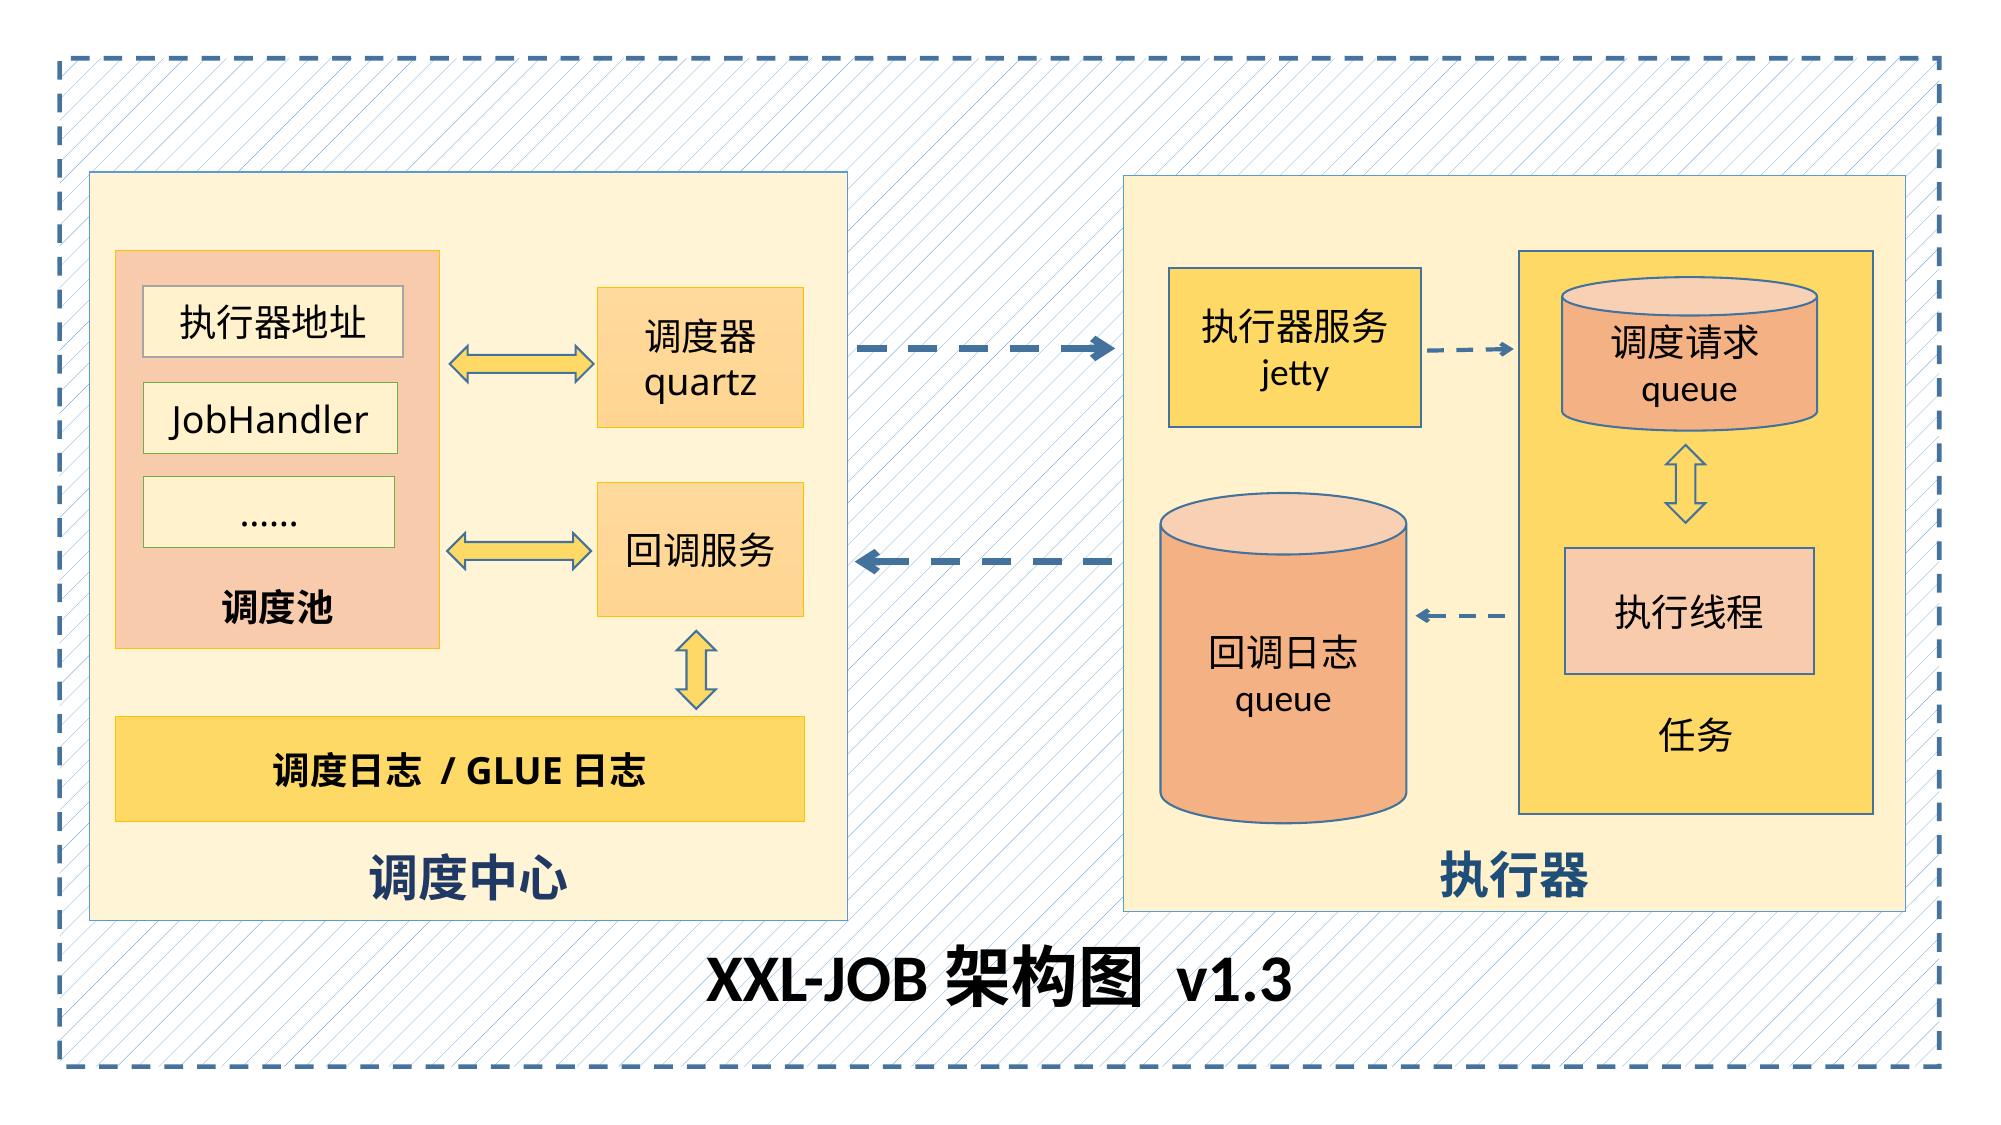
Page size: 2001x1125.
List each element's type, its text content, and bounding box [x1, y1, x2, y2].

text_box 执行器 [1123, 175, 1906, 912]
text_box 调度日志 / GLUE日志 [115, 716, 805, 822]
text_box 回调服务 [597, 482, 804, 617]
text_box 执行器服务 jetty [1168, 267, 1422, 428]
text_box 调度器 quartz [597, 287, 804, 428]
text_box XXL-JOB架构图 v1.3 [59, 57, 1940, 1068]
text_box 调度池 [115, 250, 440, 649]
text_box [445, 530, 593, 572]
text_box [448, 343, 596, 385]
text_box 调度中心 [89, 171, 848, 921]
text_box …… [143, 476, 395, 548]
text_box JobHandler [143, 382, 398, 454]
text_box [1663, 443, 1708, 525]
text_box [674, 629, 719, 711]
text_box 执行器地址 [142, 285, 404, 358]
text_box 调度请求queue [1560, 276, 1819, 432]
text_box 任务 [1518, 250, 1874, 815]
text_box 执行线程 [1564, 547, 1815, 675]
text_box 回调日志 queue [1159, 491, 1408, 825]
